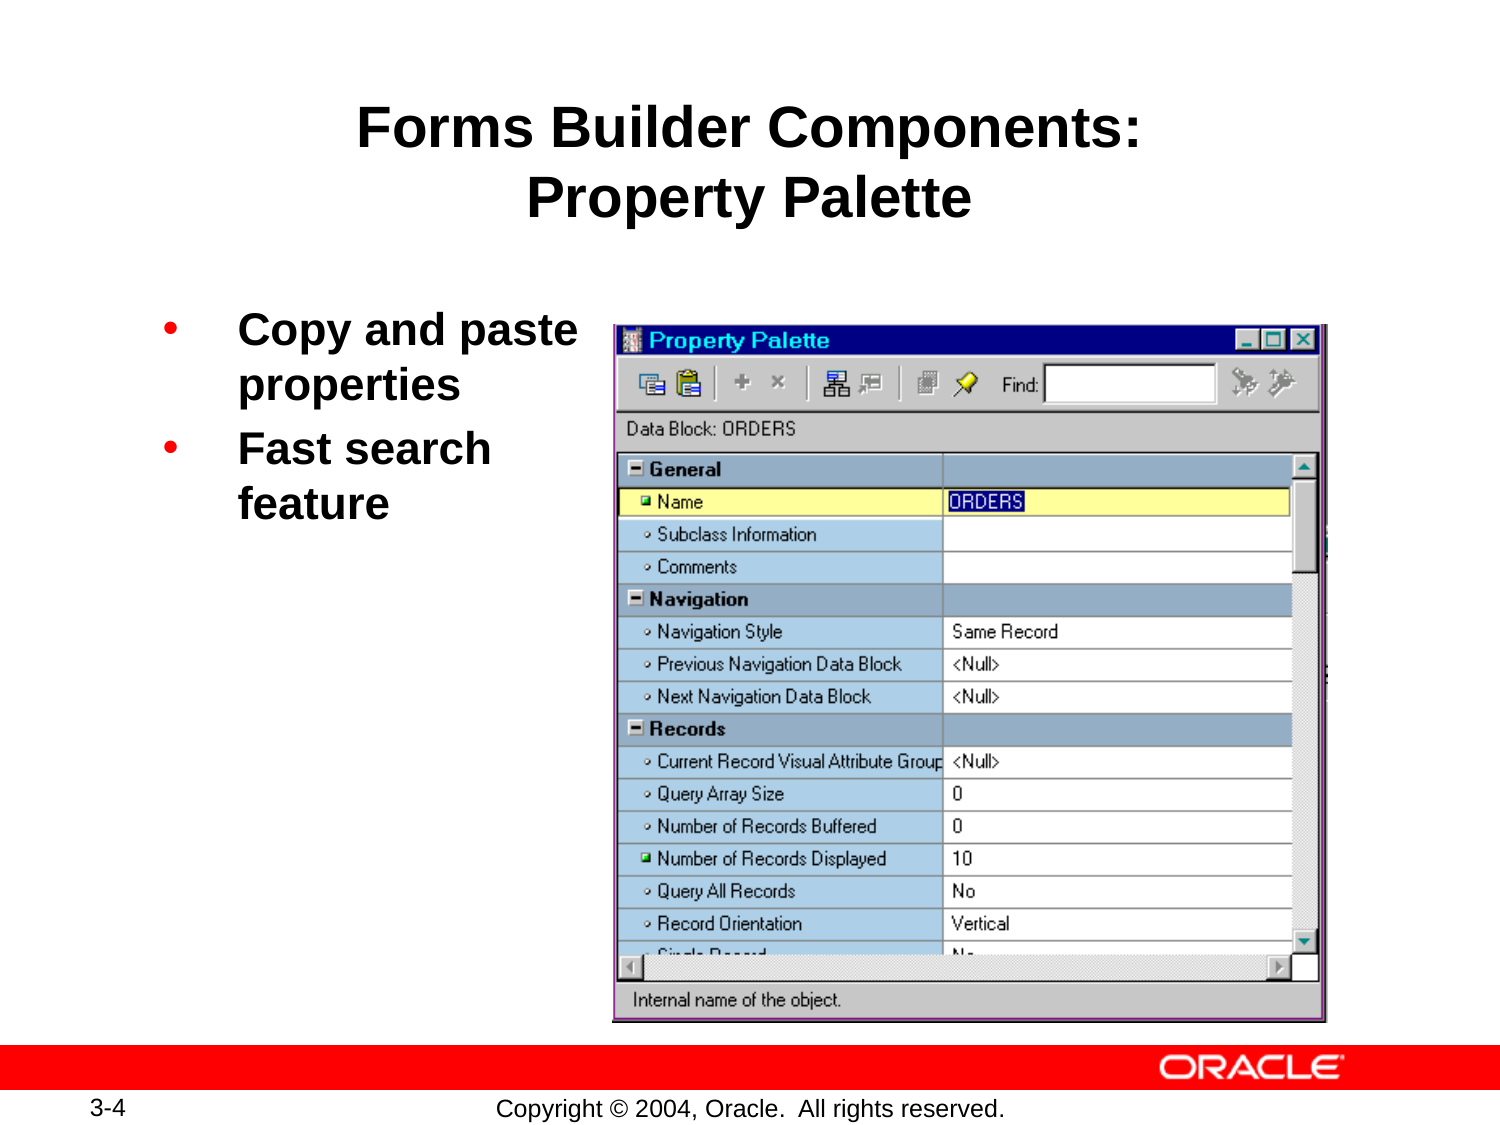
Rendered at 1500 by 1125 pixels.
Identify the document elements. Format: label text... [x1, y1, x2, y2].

text_box Copy and paste properties Fast search feature [141, 297, 613, 532]
title Forms Builder Components: Property Palette [149, 87, 1351, 232]
picture [612, 324, 1328, 1023]
